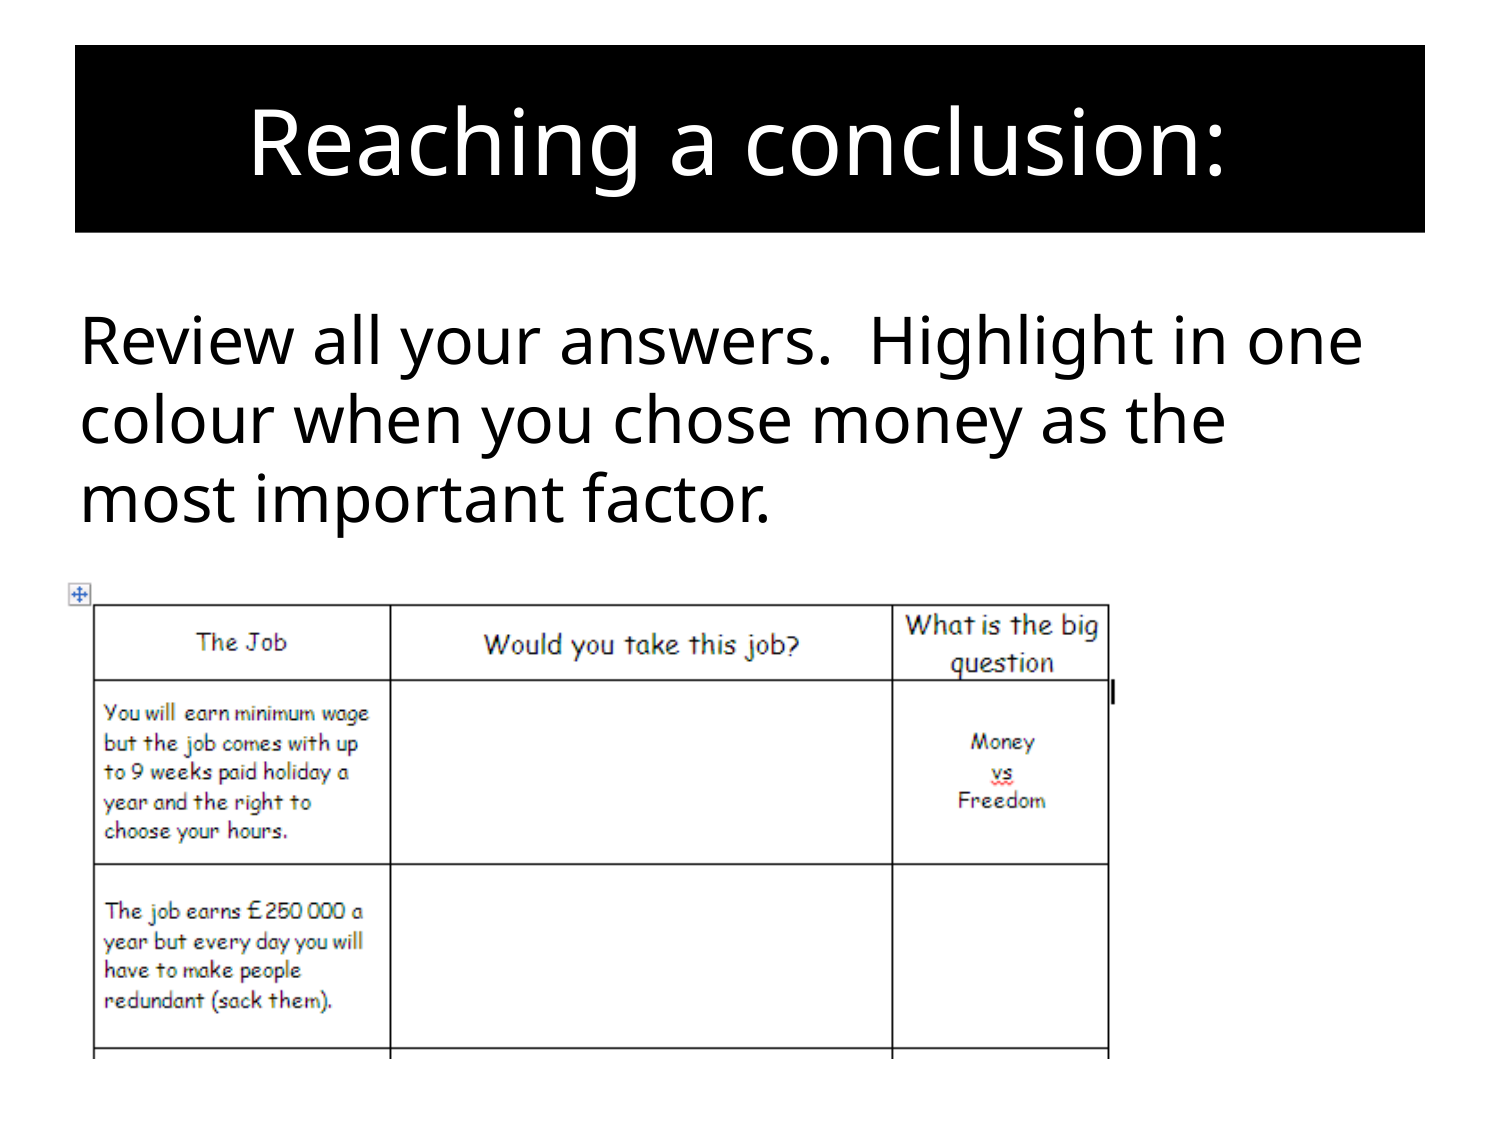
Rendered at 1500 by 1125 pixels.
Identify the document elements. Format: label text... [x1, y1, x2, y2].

list Review all your answers. Highlight in one colour when you chose money as the most important factor. [64, 290, 1415, 544]
title Reaching a conclusion: [75, 45, 1425, 233]
picture [64, 562, 1151, 1059]
